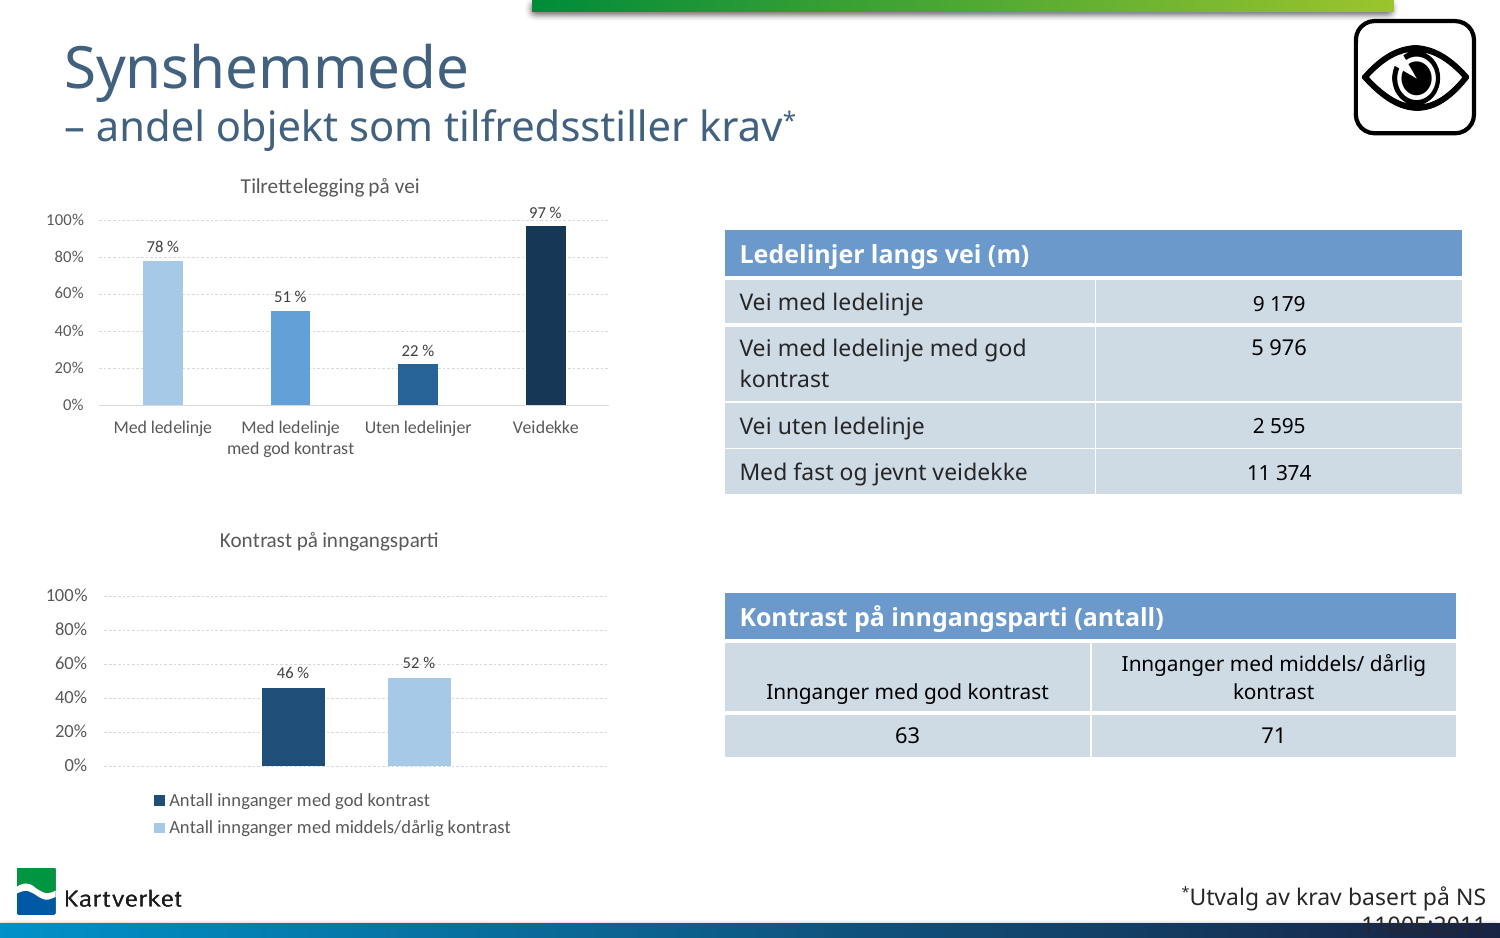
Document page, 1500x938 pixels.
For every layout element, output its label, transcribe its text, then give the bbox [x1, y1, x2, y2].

table_cell Med fast og jevnt veidekke [725, 449, 1095, 494]
table_cell 2 595 [1096, 403, 1462, 448]
table_cell Vei uten ledelinje [725, 403, 1095, 448]
table_cell Innganger med god kontrast [725, 643, 1090, 711]
picture [41, 166, 619, 492]
table_cell Vei med ledelinje [725, 280, 1095, 323]
table_cell 5 976 [1096, 327, 1462, 401]
text_box *Utvalg av krav basert på NS 11005:2011 [1068, 873, 1500, 938]
table_cell 63 [725, 715, 1090, 757]
table_cell Vei med ledelinje med god kontrast [725, 327, 1095, 401]
table_cell Innganger med middels/ dårlig kontrast [1092, 643, 1456, 711]
table_cell 11 374 [1096, 449, 1462, 494]
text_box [1355, 20, 1475, 134]
picture [41, 520, 618, 846]
table_cell 71 [1092, 715, 1456, 757]
table_cell 9 179 [1096, 280, 1462, 323]
table_header Kontrast på inngangsparti (antall) [725, 593, 1456, 639]
table_header Ledelinjer langs vei (m) [725, 230, 1462, 276]
text_box Synshemmede – andel objekt som tilfredsstiller krav* [49, 24, 1431, 158]
